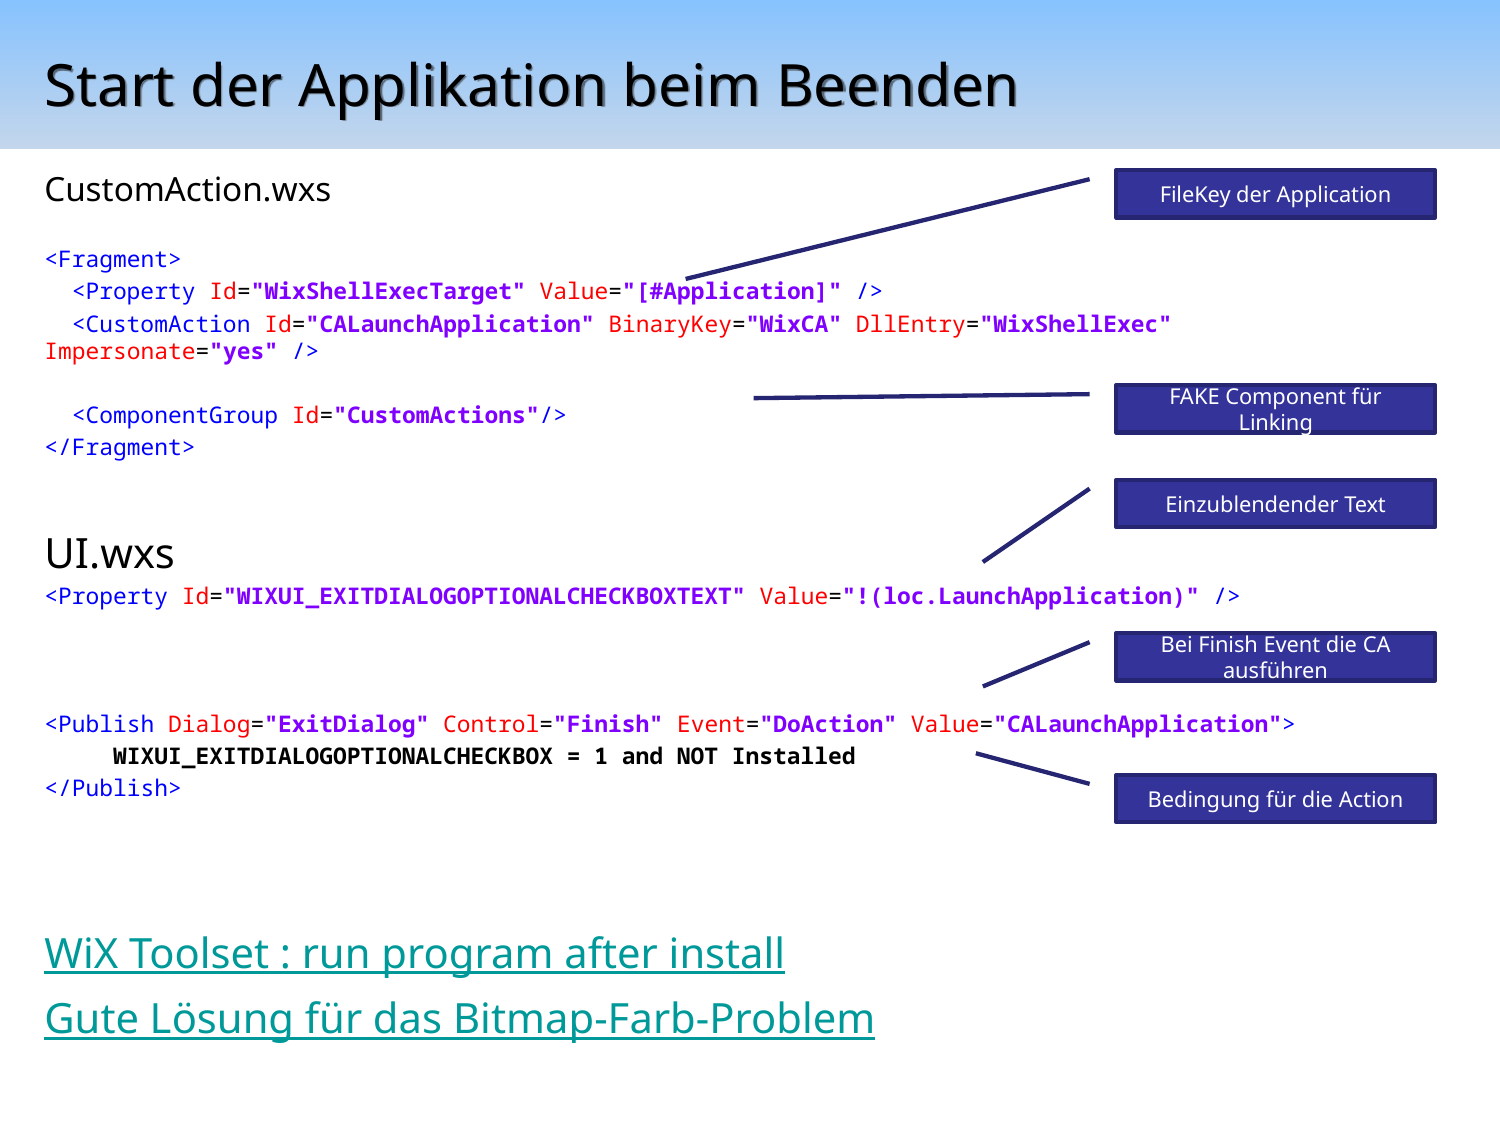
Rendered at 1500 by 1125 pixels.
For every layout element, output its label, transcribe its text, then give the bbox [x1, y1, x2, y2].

list CustomAction.wxs <Fragment> <Property Id="WixShellExecTarget" Value="[#Application]" /> <CustomAction Id="CALaunchApplication" BinaryKey="WixCA" DllEntry="WixShellExec" Impersonate="yes" /> <ComponentGroup Id="CustomActions"/> </Fragment> UI.wxs <Property Id="WIXUI_EXITDIALOGOPTIONALCHECKBOXTEXT" Value="!(loc.LaunchApplication)" /> <Publish Dialog="ExitDialog" Control="Finish" Event="DoAction" Value="CALaunchApplication"> WIXUI_EXITDIALOGOPTIONALCHECKBOX = 1 and NOT Installed </Publish> WiX Toolset : run program after install Gute Lösung für das Bitmap-Farb-Problem http://wixtoolset.org/documentation/manual/v3/howtos/ui_and_localization/run_program_after_install.html [29, 160, 1471, 1125]
text_box FAKE Component für Linking [1114, 383, 1437, 435]
title Start der Applikation beim Beenden [29, 29, 1471, 138]
text_box FileKey der Application [685, 177, 1091, 282]
text_box Einzublendender Text [1114, 478, 1437, 529]
text_box FAKE Component für Linking [753, 391, 1090, 401]
text_box Bei Finish Event die CA ausführen [982, 640, 1091, 689]
text_box Bedingung für die Action [1114, 773, 1437, 824]
text_box Einzublendender Text [981, 486, 1091, 564]
text_box Bei Finish Event die CA ausführen [1114, 631, 1437, 683]
text_box Bedingung für die Action [975, 751, 1091, 786]
text_box FileKey der Application [1114, 168, 1437, 220]
